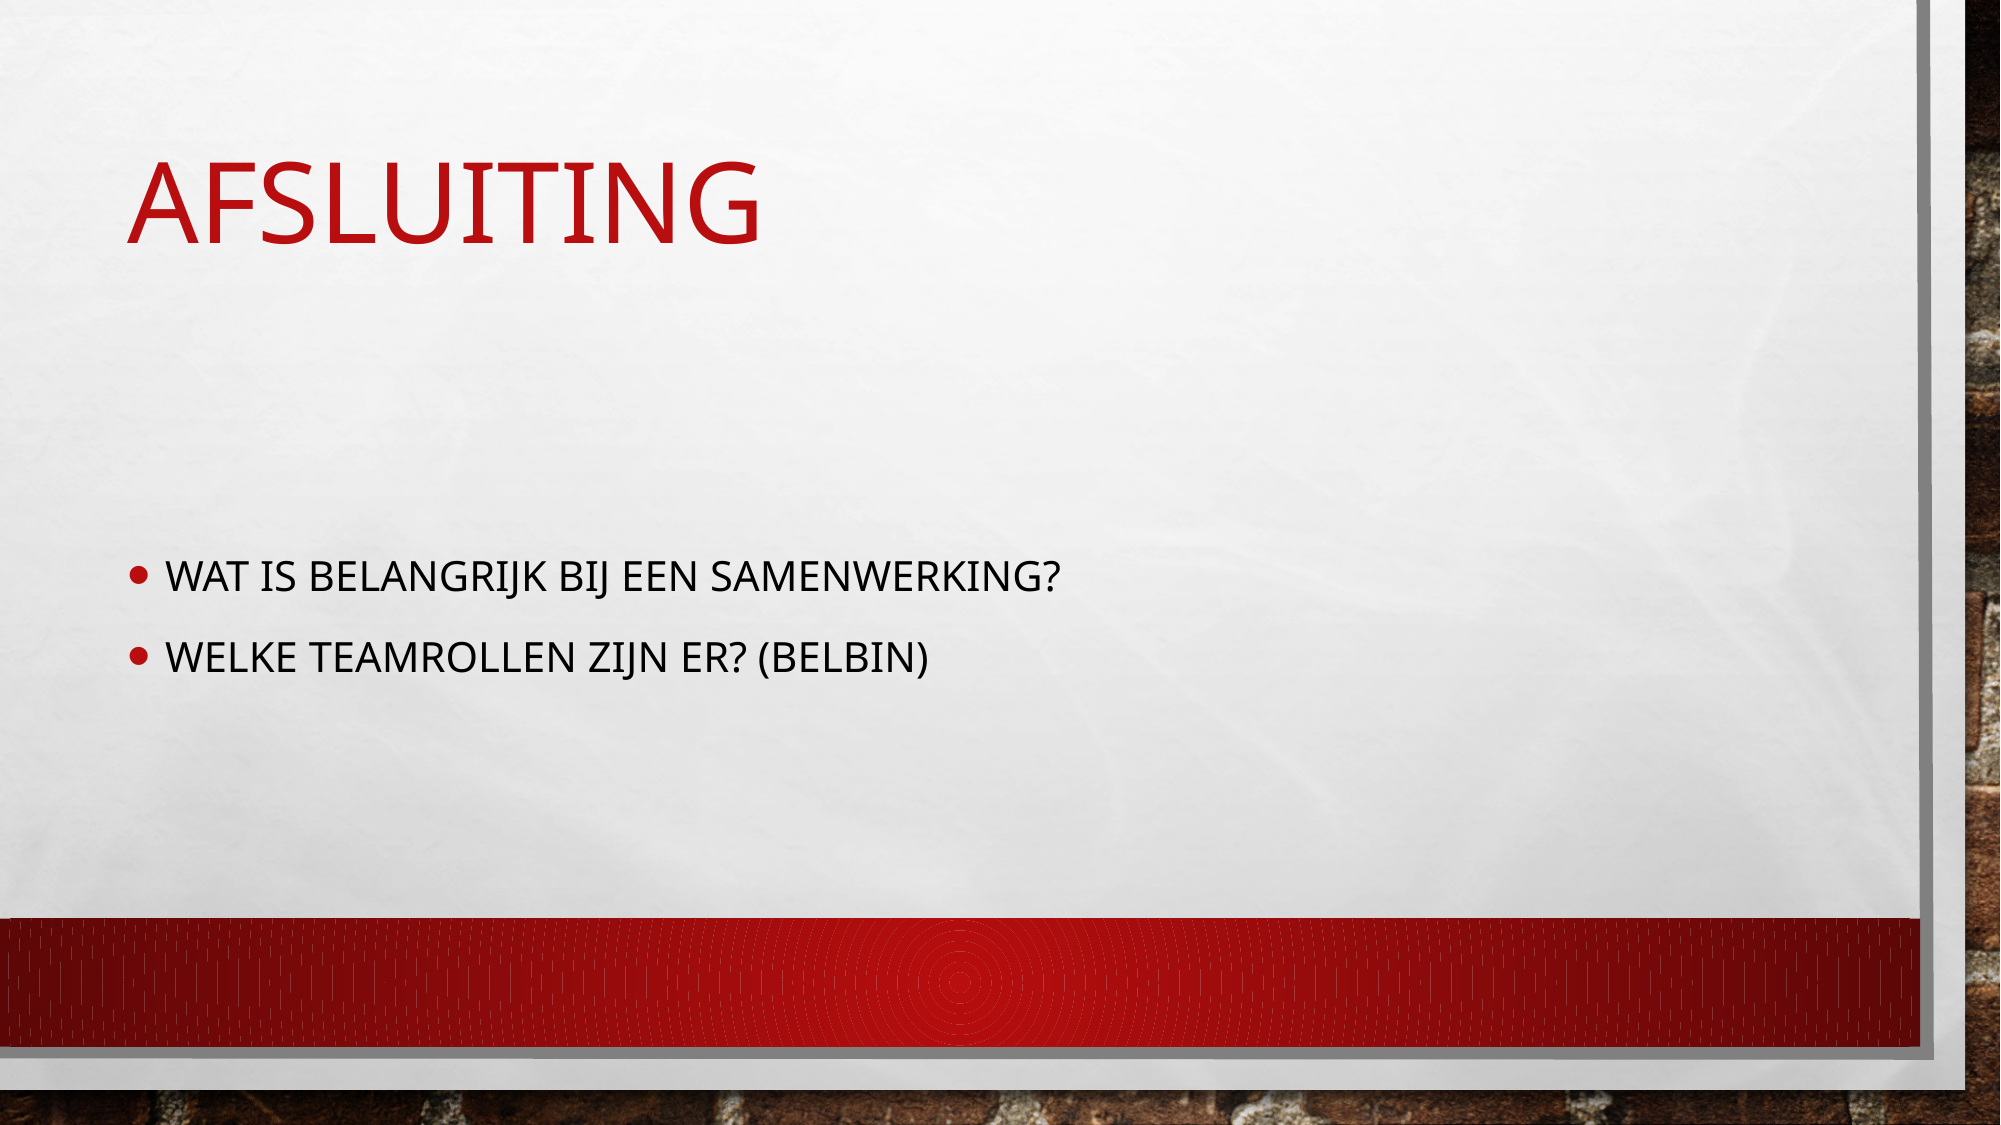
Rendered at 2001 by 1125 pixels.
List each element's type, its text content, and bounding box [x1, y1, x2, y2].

title Afsluiting [112, 112, 1818, 302]
list Wat is belangrijk bij een samenwerking? Welke teamrollen zijn er? (belbin) [112, 338, 1818, 882]
picture [0, 0, 2000, 1125]
